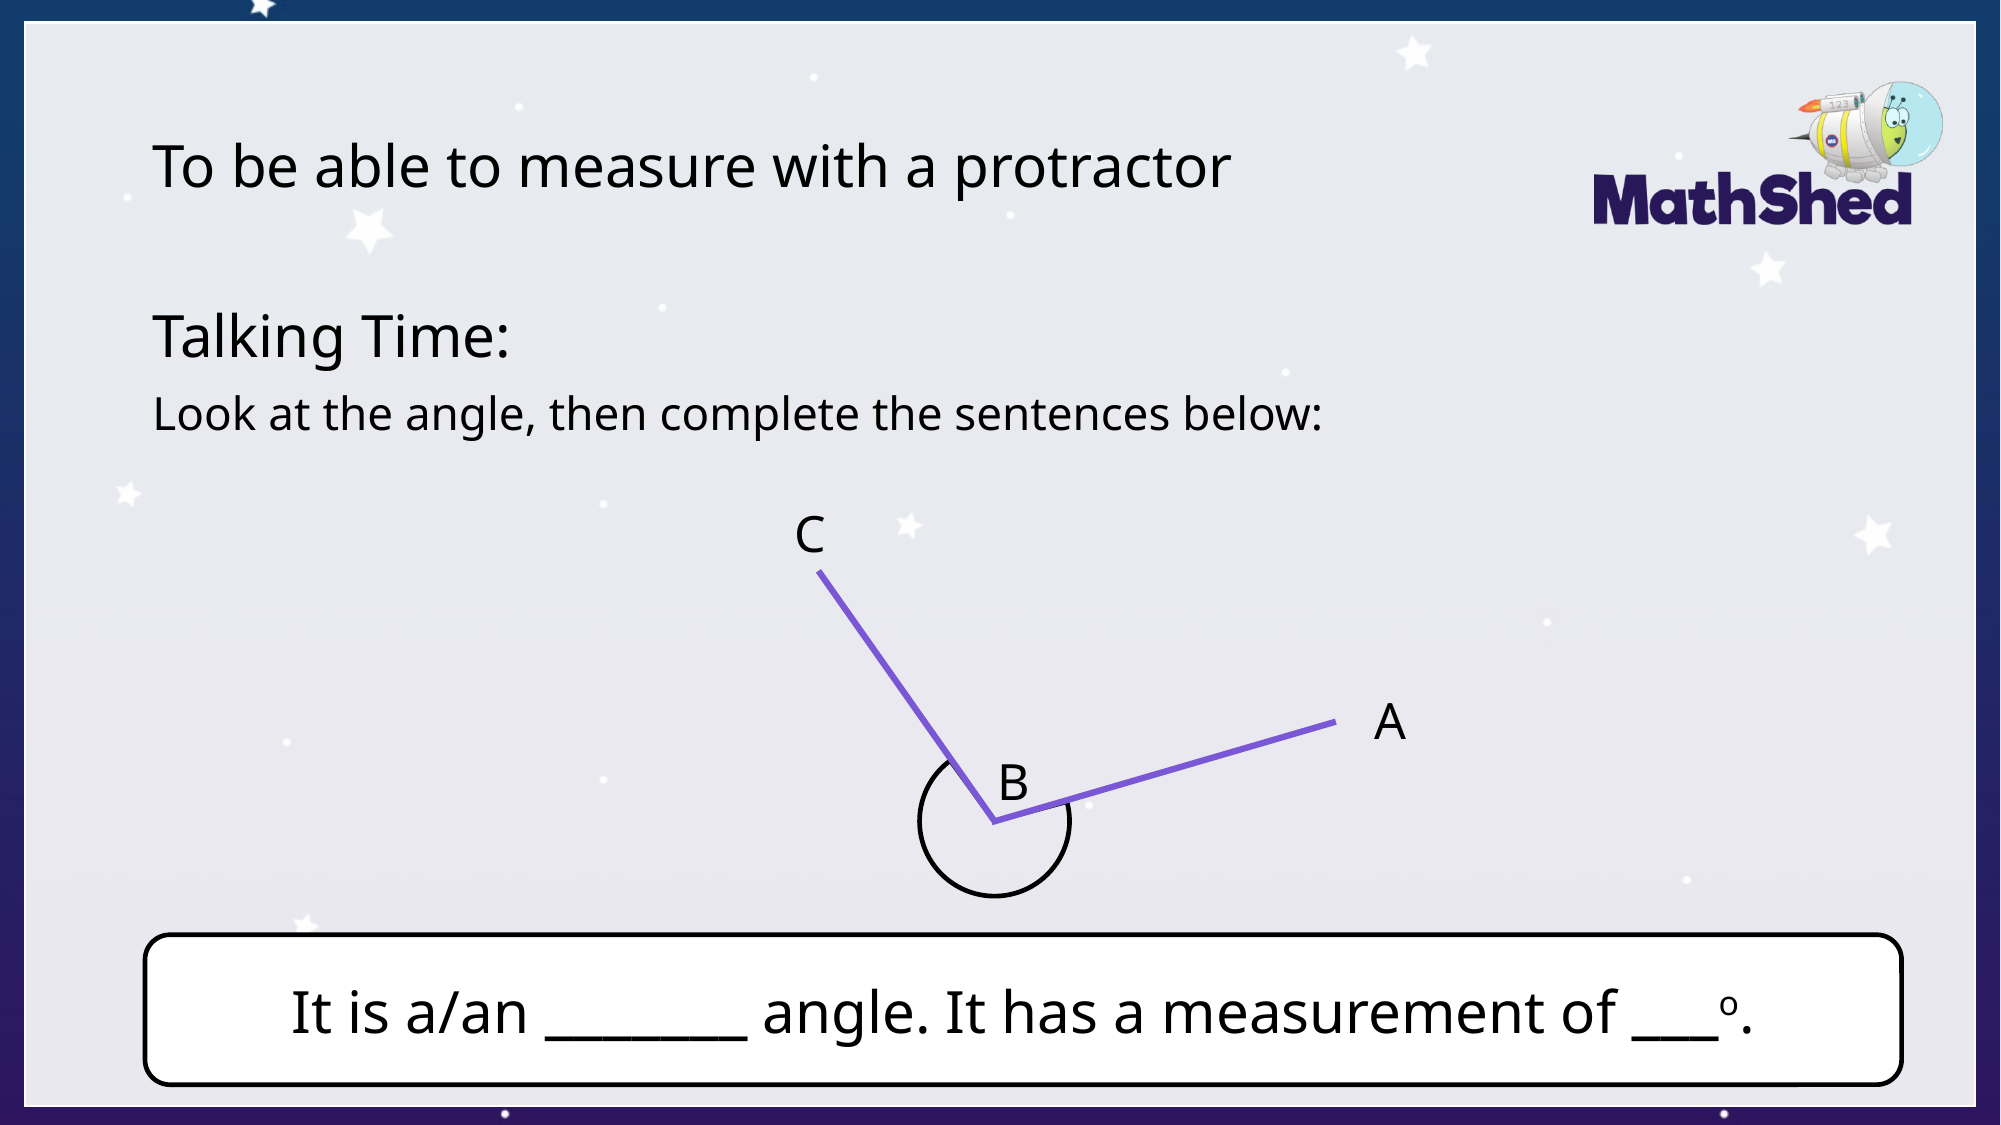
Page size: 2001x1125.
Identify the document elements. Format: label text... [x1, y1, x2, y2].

text_box A [1359, 681, 1422, 757]
text_box C [779, 495, 841, 571]
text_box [991, 721, 1336, 823]
picture [0, 0, 2001, 1125]
list Talking Time: Look at the angle, then complete the sentences below: [137, 299, 1863, 1014]
title To be able to measure with a protractor [137, 59, 1578, 278]
text_box It is a/an _______ angle. It has a measurement of ___o. [143, 933, 1903, 1086]
text_box [918, 821, 1071, 898]
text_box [818, 570, 994, 821]
